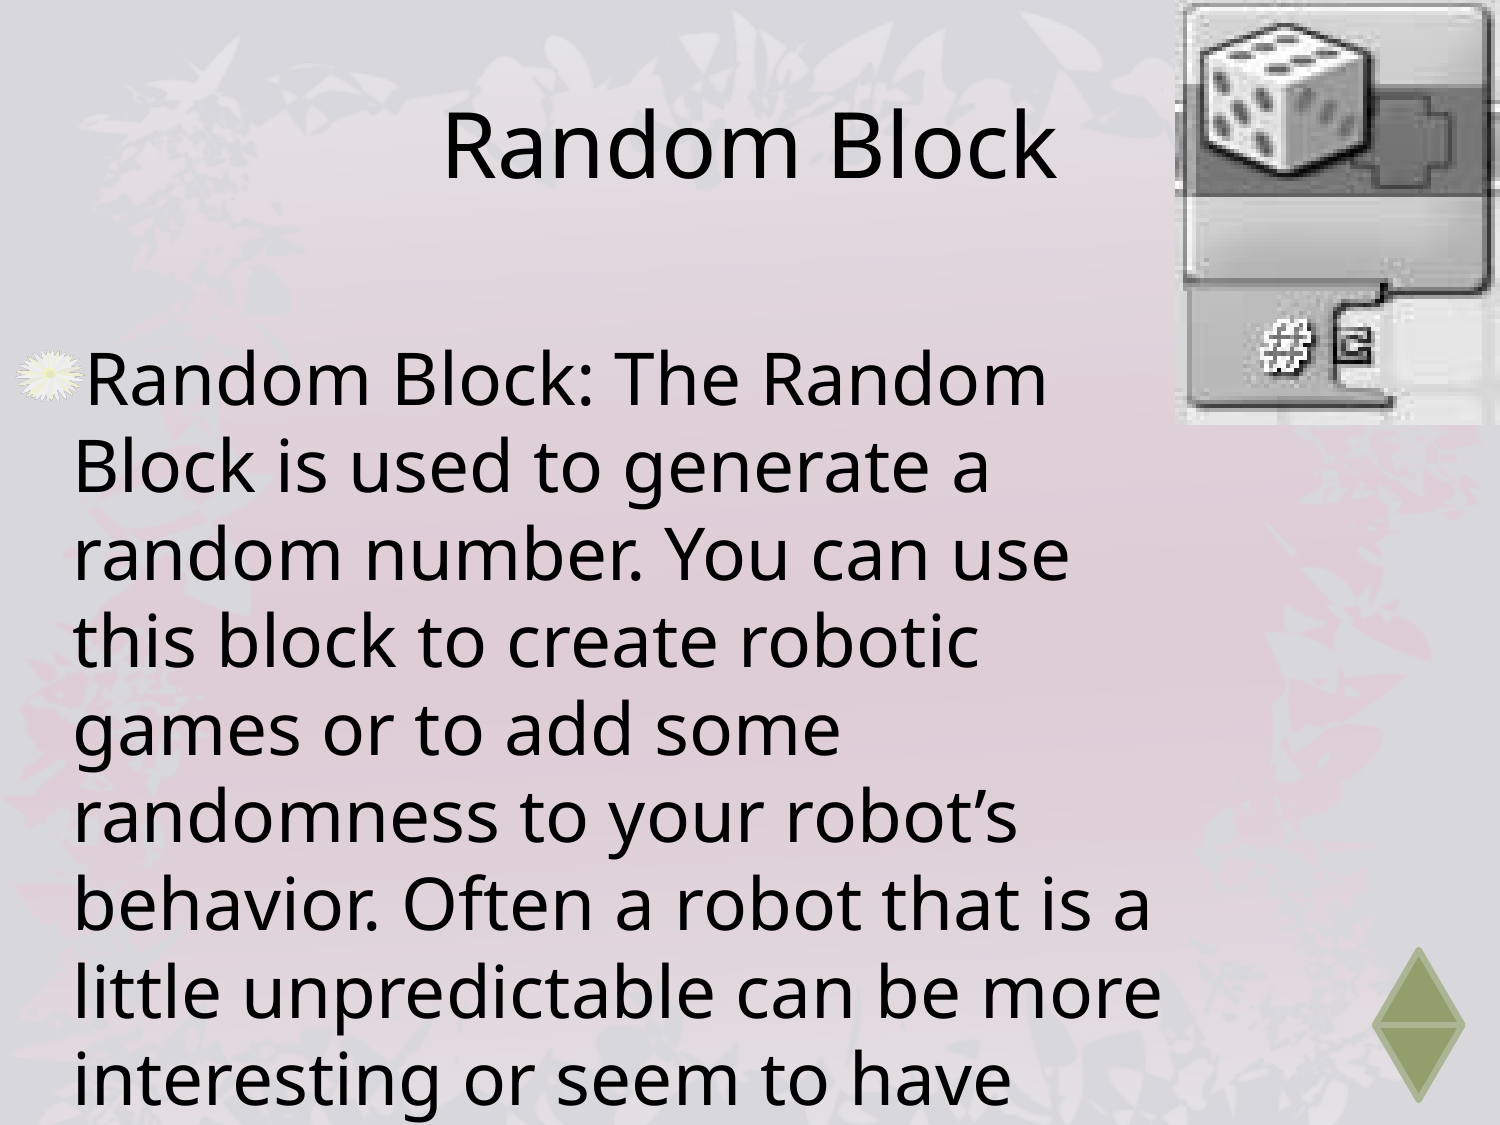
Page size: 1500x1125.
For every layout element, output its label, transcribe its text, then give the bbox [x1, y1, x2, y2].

title Random Block [75, 12, 1174, 272]
text_box [1372, 946, 1466, 1104]
picture [15, 350, 85, 402]
picture [0, 0, 1500, 1125]
list Random Block: The Random Block is used to generate a random number. You can use this block to create robotic games or to add some randomness to your robot’s behavior. Often a robot that is a little unpredictable can be more interesting or seem to have more personality. [0, 324, 1188, 1038]
